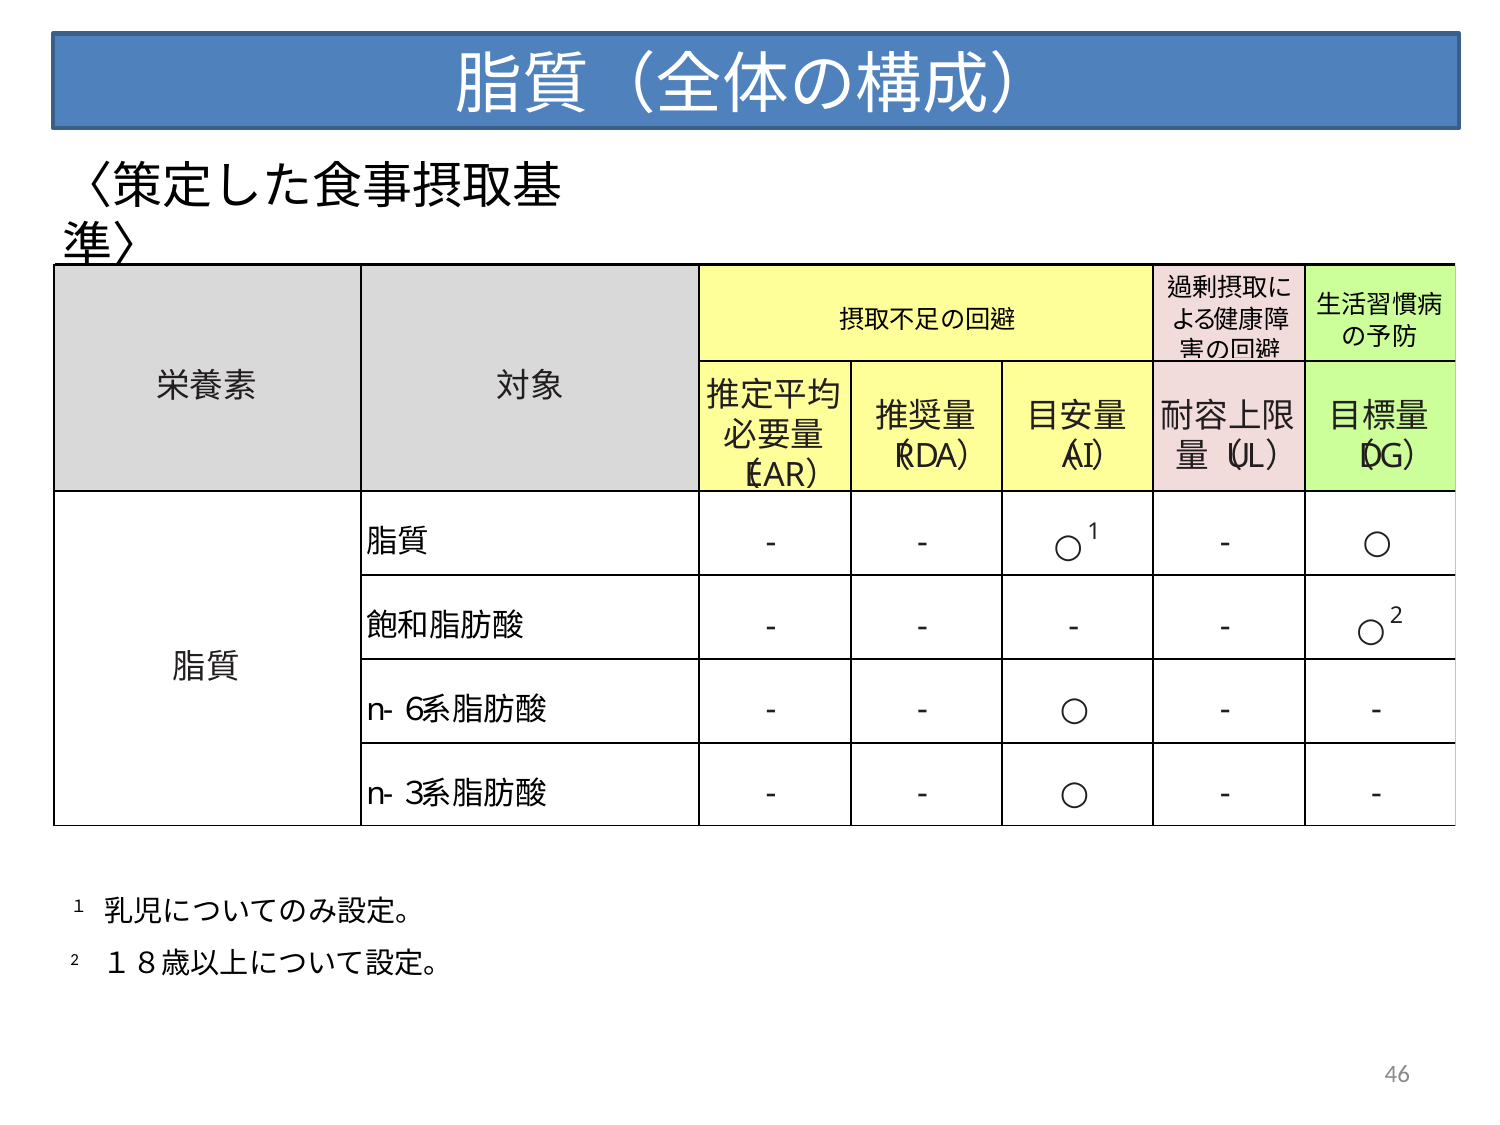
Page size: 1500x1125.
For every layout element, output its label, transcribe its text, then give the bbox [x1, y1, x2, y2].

text_box 2 １８歳以上について設定。 [55, 937, 1460, 987]
slide_number 46 [1074, 1042, 1425, 1103]
text_box １ 乳児についてのみ設定。 [55, 884, 1460, 935]
text_box 〈策定した食事摂取基準〉 [47, 146, 651, 267]
text_box 脂質（全体の構成） [51, 31, 1461, 130]
picture [52, 263, 1460, 830]
